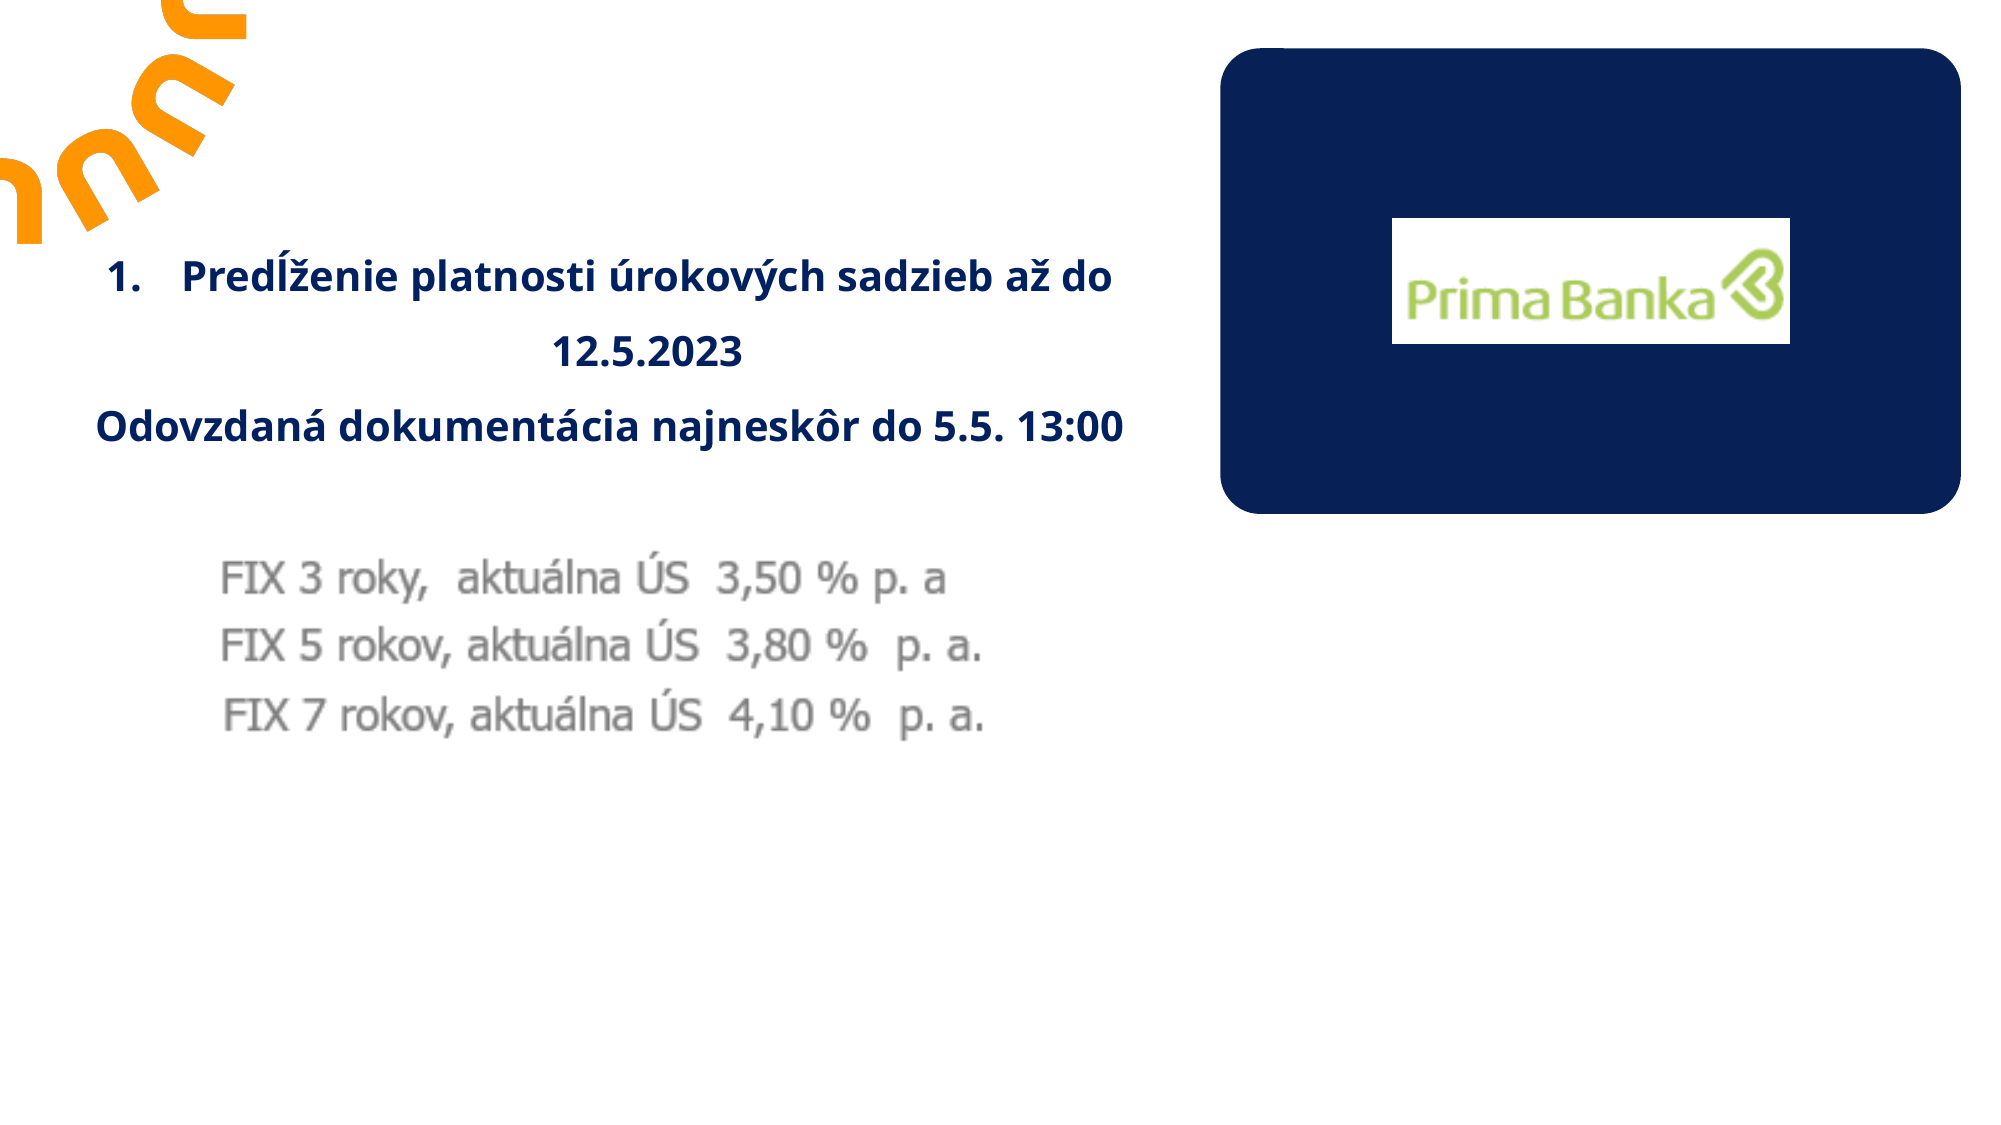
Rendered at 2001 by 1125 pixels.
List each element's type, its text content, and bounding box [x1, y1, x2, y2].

picture [210, 547, 1010, 754]
picture [1392, 218, 1790, 344]
text_box [0, 0, 247, 245]
text_box Predĺženie platnosti úrokových sadzieb až do 12.5.2023 Odovzdaná dokumentácia najneskôr do 5.5. 13:00 TRVALO NAJATRAKTÍVNEJŠIE SADZBY [0, 217, 1221, 832]
text_box [1219, 47, 1962, 515]
